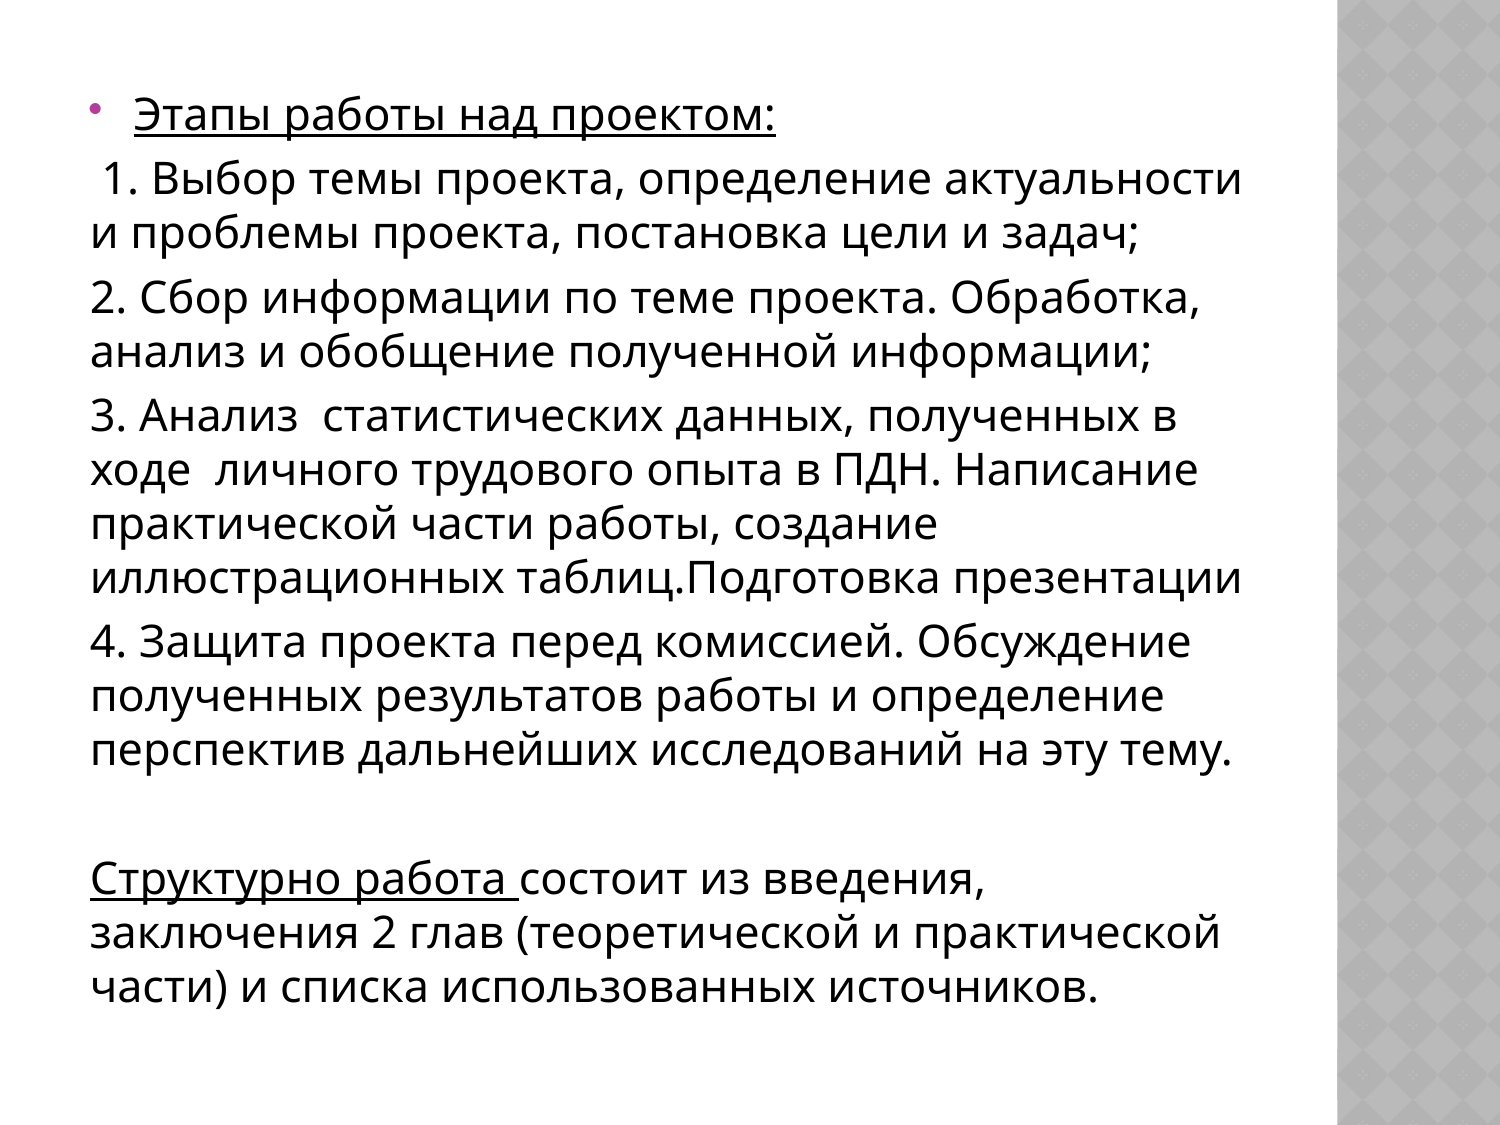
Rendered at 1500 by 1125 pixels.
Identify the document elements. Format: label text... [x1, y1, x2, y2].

list Этапы работы над проектом: 1. Выбор темы проекта, определение актуальности и проблемы проекта, постановка цели и задач; 2. Сбор информации по теме проекта. Обработка, анализ и обобщение полученной информации; 3. Анализ статистических данных, полученных в ходе личного трудового опыта в ПДН. Написание практической части работы, создание иллюстрационных таблиц.Подготовка презентации 4. Защита проекта перед комиссией. Обсуждение полученных результатов работы и определение перспектив дальнейших исследований на эту тему. Структурно работа состоит из введения, заключения 2 глав (теоретической и практической части) и списка использованных источников. [75, 78, 1263, 1059]
